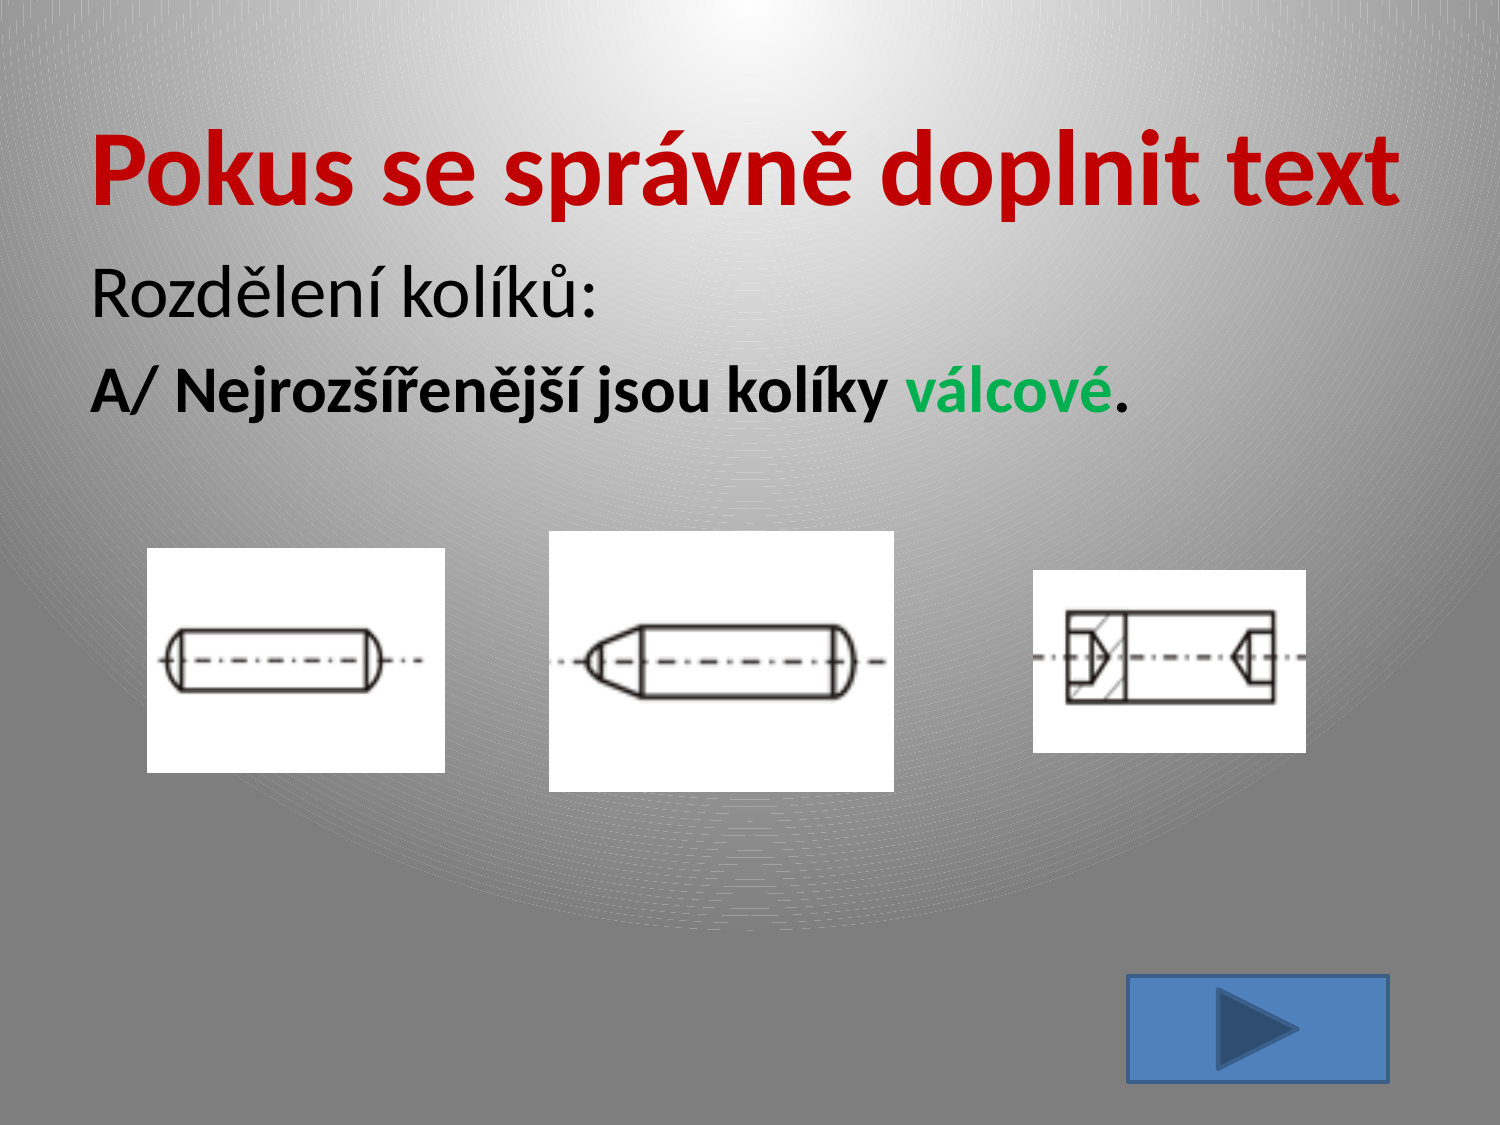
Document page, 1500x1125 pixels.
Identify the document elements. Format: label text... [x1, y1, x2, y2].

text_box [1126, 974, 1390, 1084]
picture [1033, 570, 1306, 753]
list Pokus se správně doplnit text Rozdělení kolíků: A/ Nejrozšířenější jsou kolíky válcové. [75, 90, 1425, 965]
picture [147, 547, 446, 773]
picture [548, 531, 894, 792]
